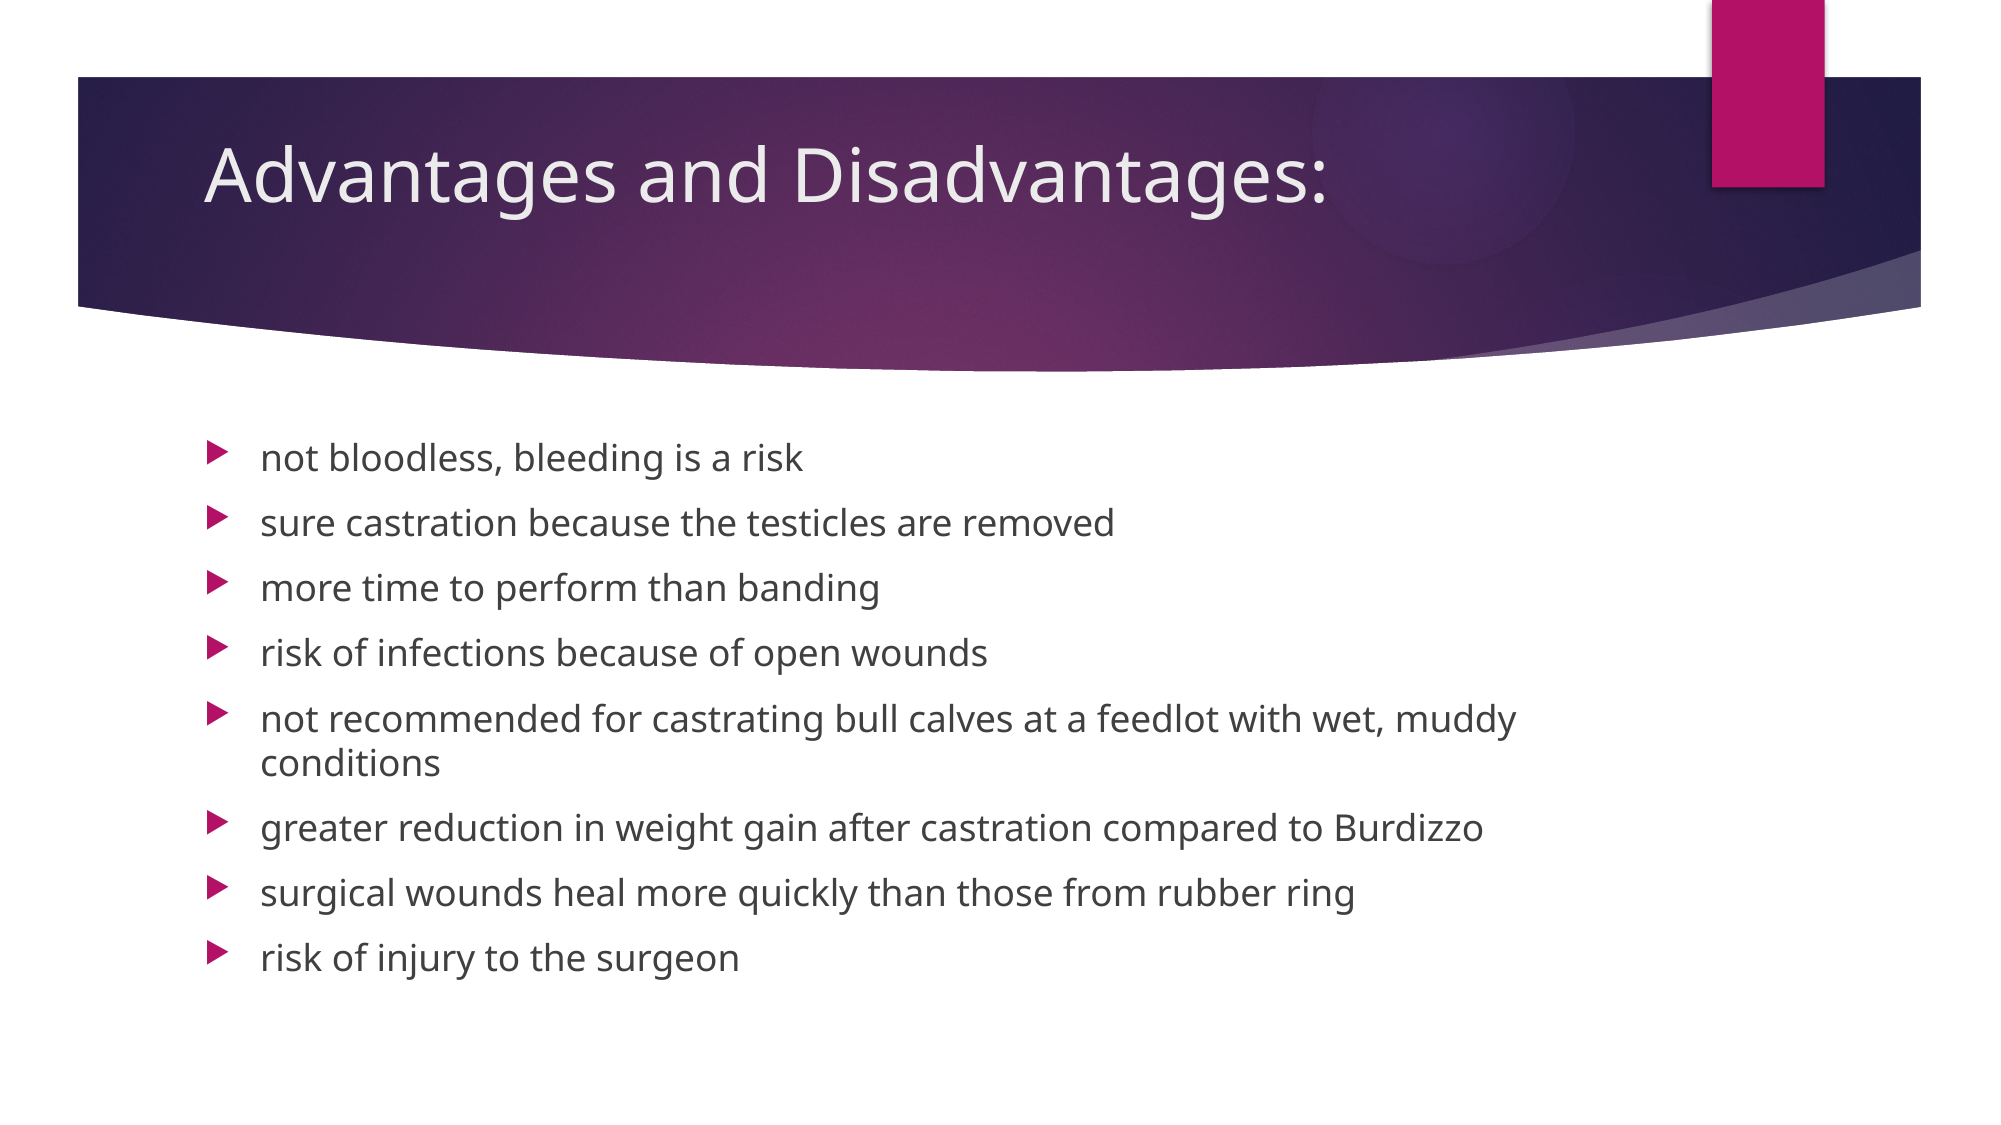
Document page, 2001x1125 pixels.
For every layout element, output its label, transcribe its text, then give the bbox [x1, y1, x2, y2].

list not bloodless, bleeding is a risk sure castration because the testicles are removed more time to perform than banding risk of infections because of open wounds not recommended for castrating bull calves at a feedlot with wet, muddy conditions greater reduction in weight gain after castration compared to Burdizzo surgical wounds heal more quickly than those from rubber ring risk of injury to the surgeon [189, 427, 1638, 988]
title Advantages and Disadvantages: [189, 159, 1627, 276]
